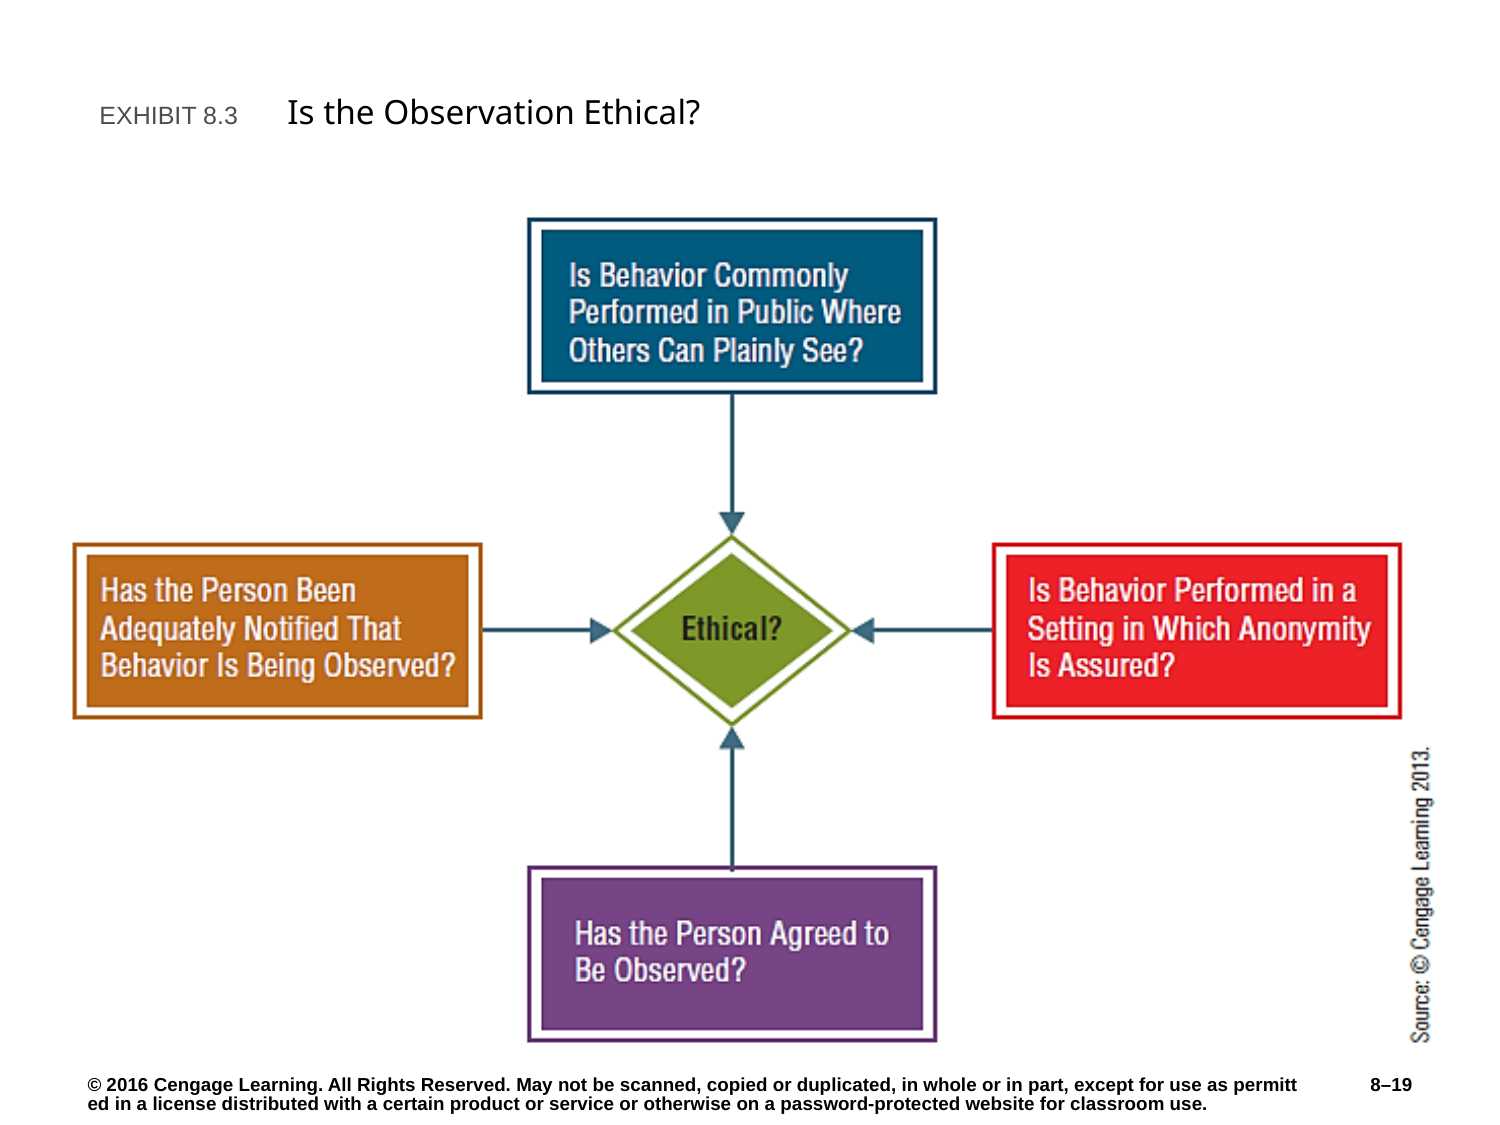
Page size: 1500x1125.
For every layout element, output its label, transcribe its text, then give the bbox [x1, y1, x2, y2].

footer © 2016 Cengage Learning. All Rights Reserved. May not be scanned, copied or duplicated, in whole or in part, except for use as permitted in a license distributed with a certain product or service or otherwise on a password-protected website for classroom use. [87, 1057, 1050, 1103]
text_box EXHIBIT 8.3 Is the Observation Ethical? [84, 84, 1414, 139]
picture [63, 210, 1437, 1051]
slide_number 8–19 [1050, 1051, 1413, 1103]
